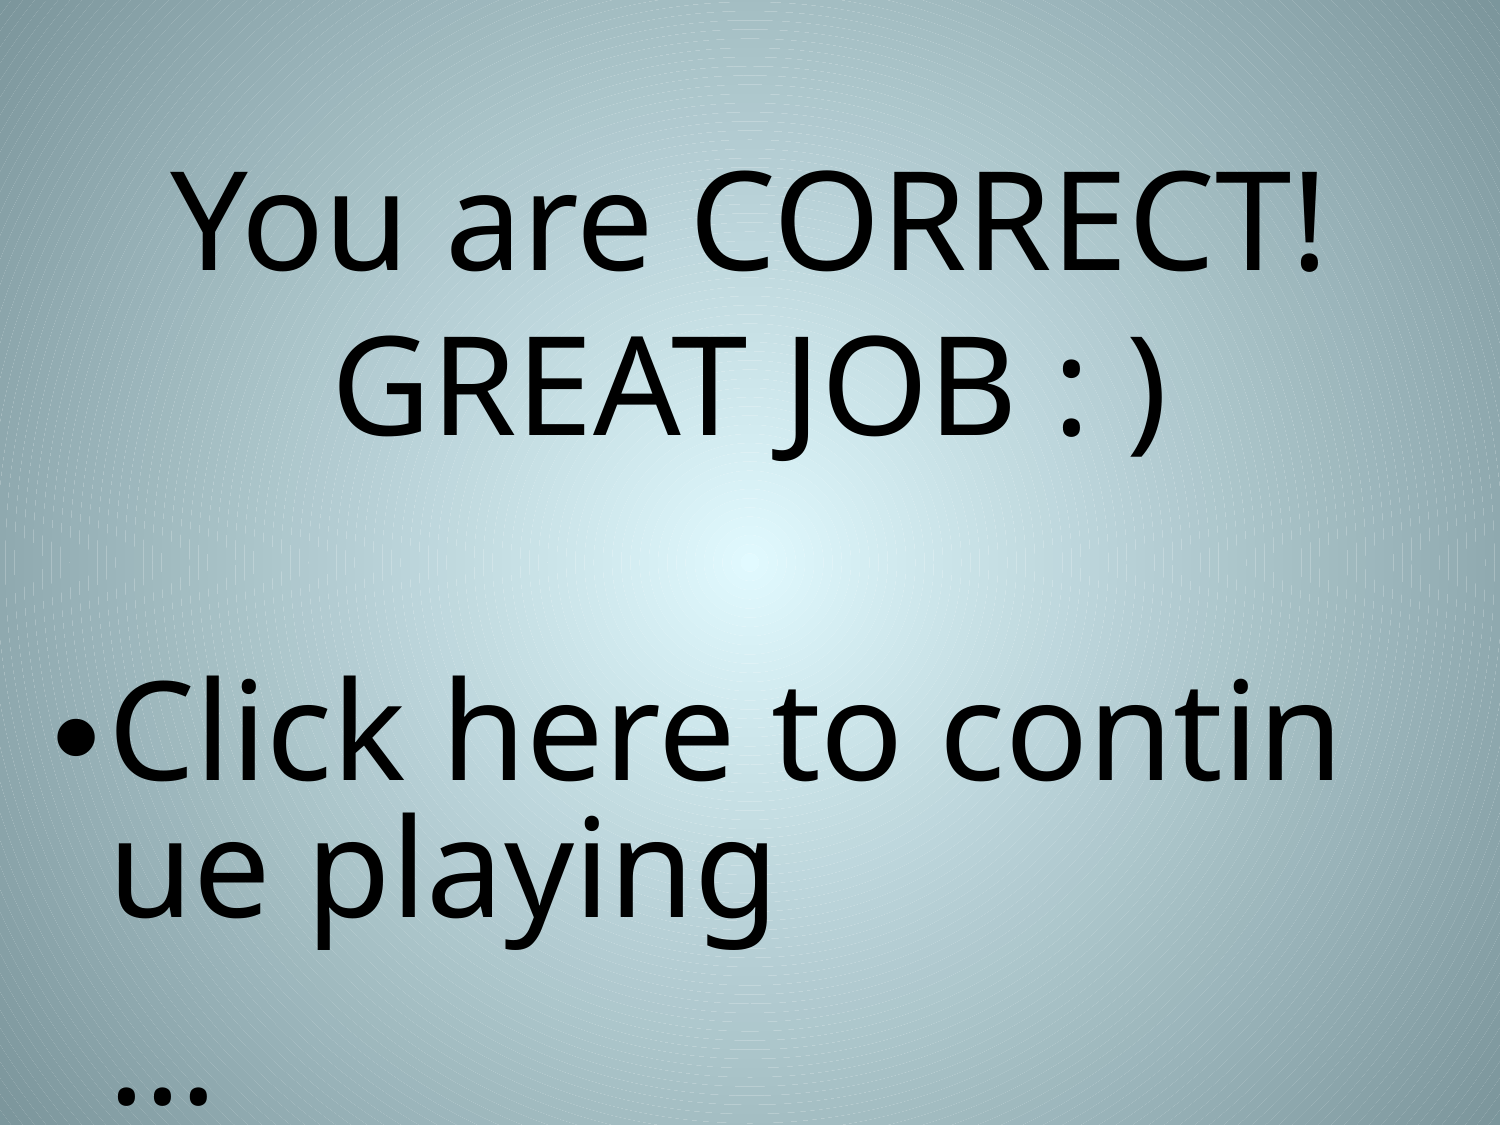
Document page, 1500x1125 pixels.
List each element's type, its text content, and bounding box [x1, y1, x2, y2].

title You are CORRECT! GREAT JOB : ) [75, 45, 1425, 537]
list Click here to continue playing… [37, 537, 1425, 1088]
